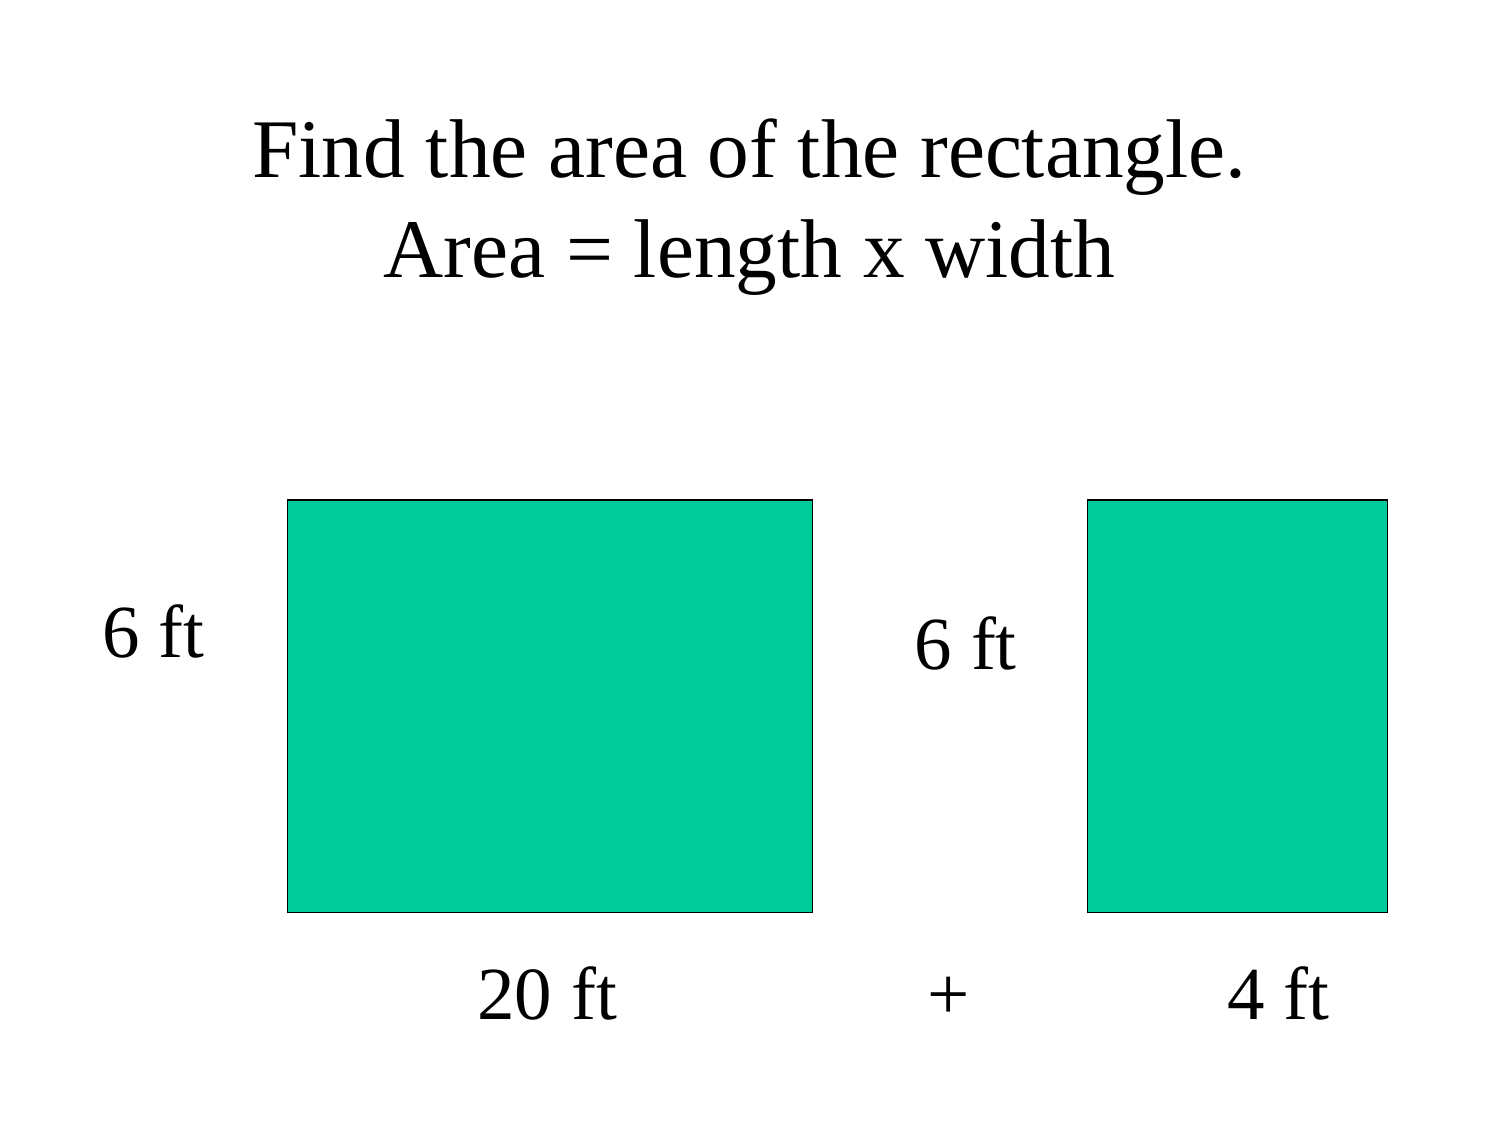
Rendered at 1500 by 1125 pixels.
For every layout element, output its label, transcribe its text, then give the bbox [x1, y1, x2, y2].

text_box [287, 500, 813, 913]
text_box 20 ft + 4 ft [462, 937, 1400, 1043]
text_box 6 ft [87, 574, 287, 680]
text_box Find the area of the rectangle. Area = length x width [112, 99, 1388, 288]
text_box 6 ft [899, 587, 1113, 693]
text_box [1087, 500, 1388, 913]
